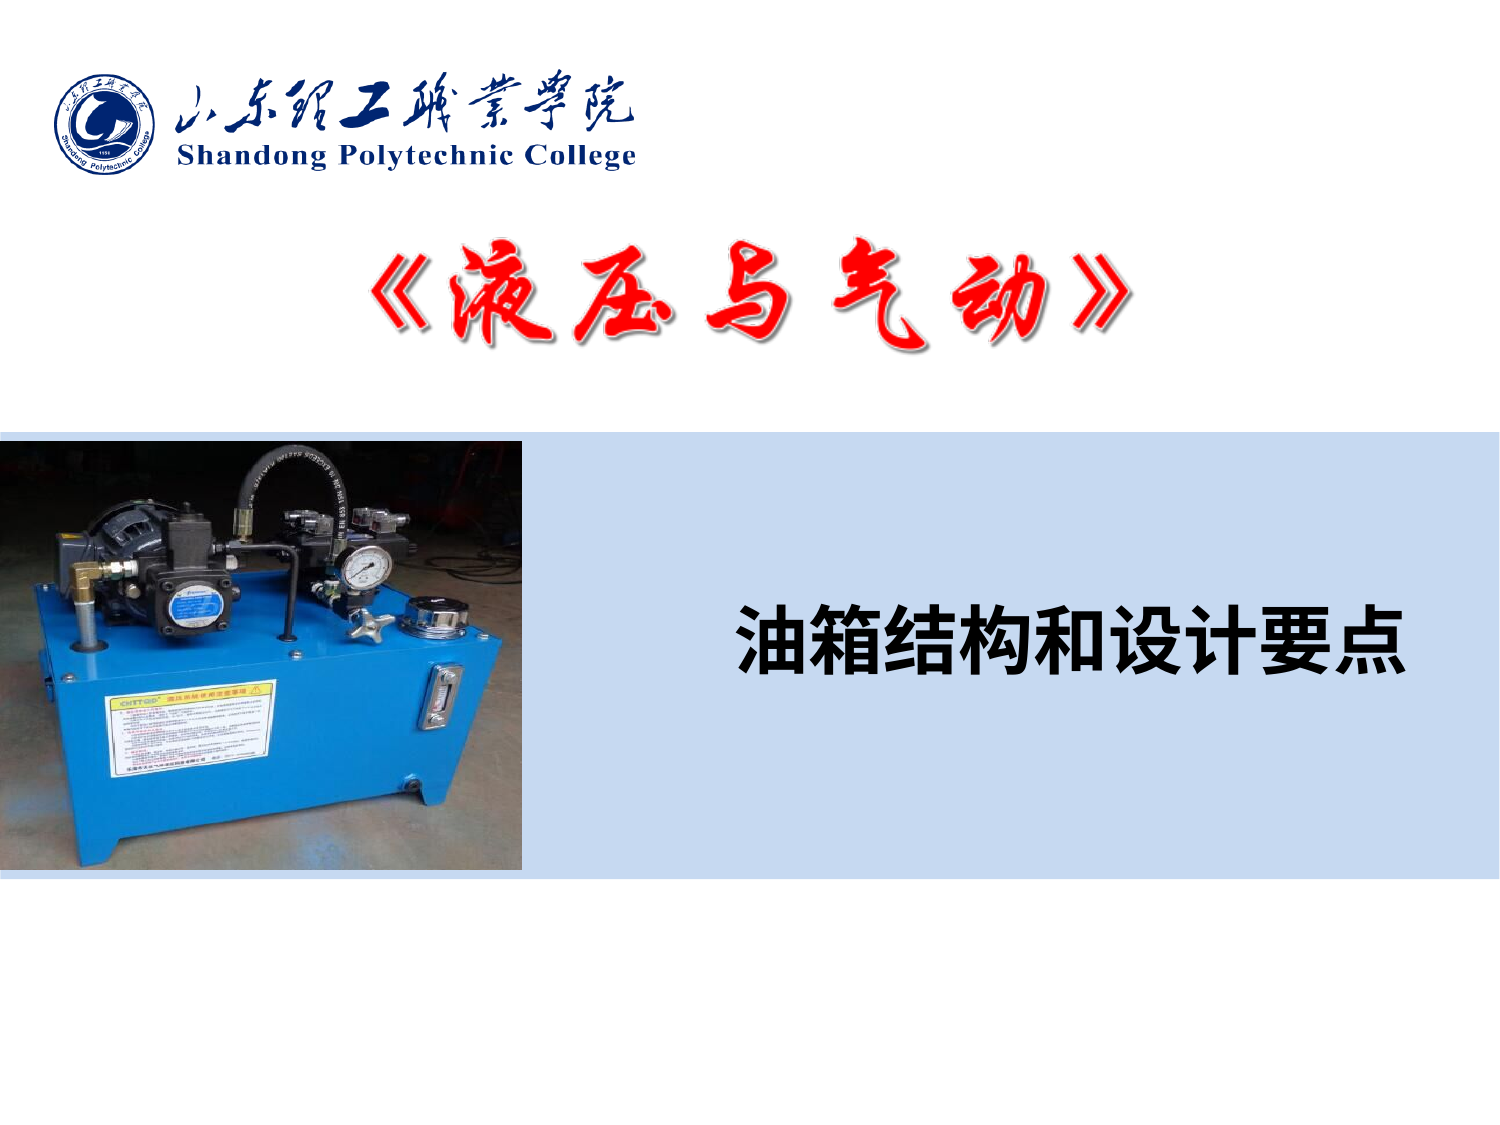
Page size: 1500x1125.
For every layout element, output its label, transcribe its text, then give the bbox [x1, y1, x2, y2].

picture [54, 69, 635, 175]
picture [311, 219, 1189, 388]
text_box 油箱结构和设计要点 [653, 586, 1489, 691]
picture [0, 441, 522, 870]
